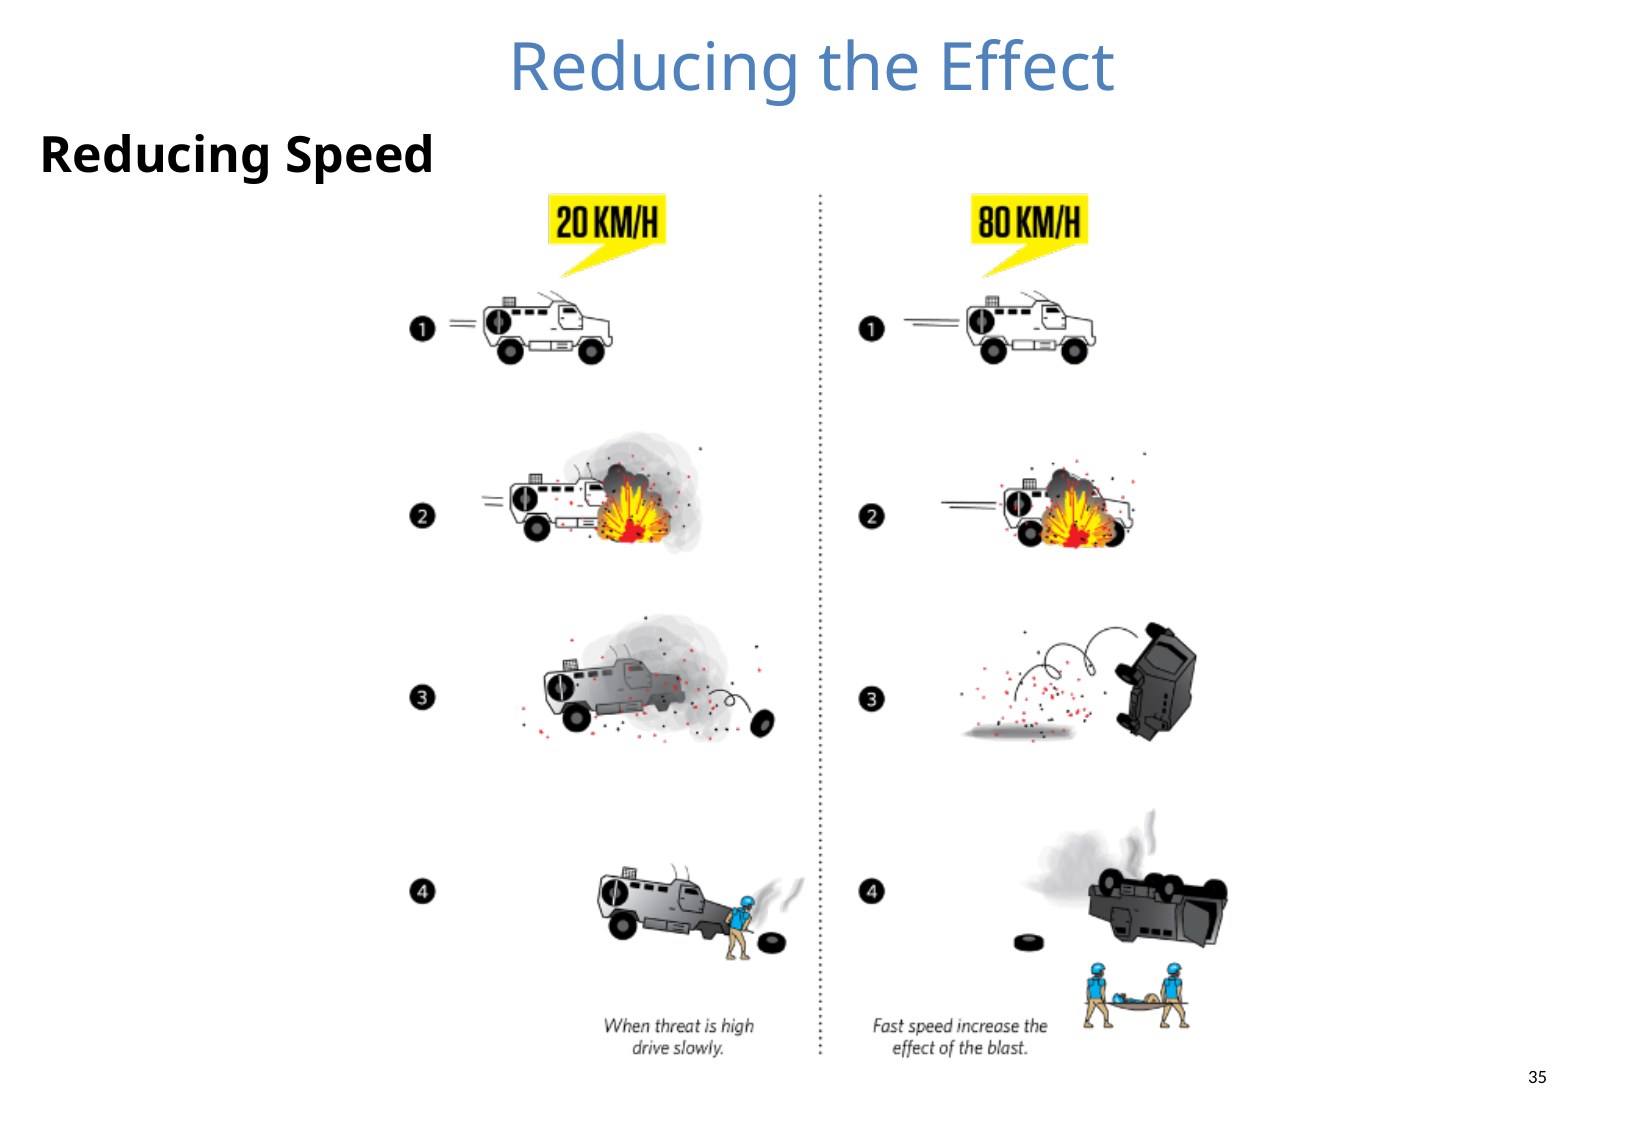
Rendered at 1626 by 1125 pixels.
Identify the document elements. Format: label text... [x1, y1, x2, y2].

picture [379, 182, 1246, 1081]
list Reducing Speed [24, 122, 1625, 288]
title Reducing the Effect [182, 0, 1443, 127]
